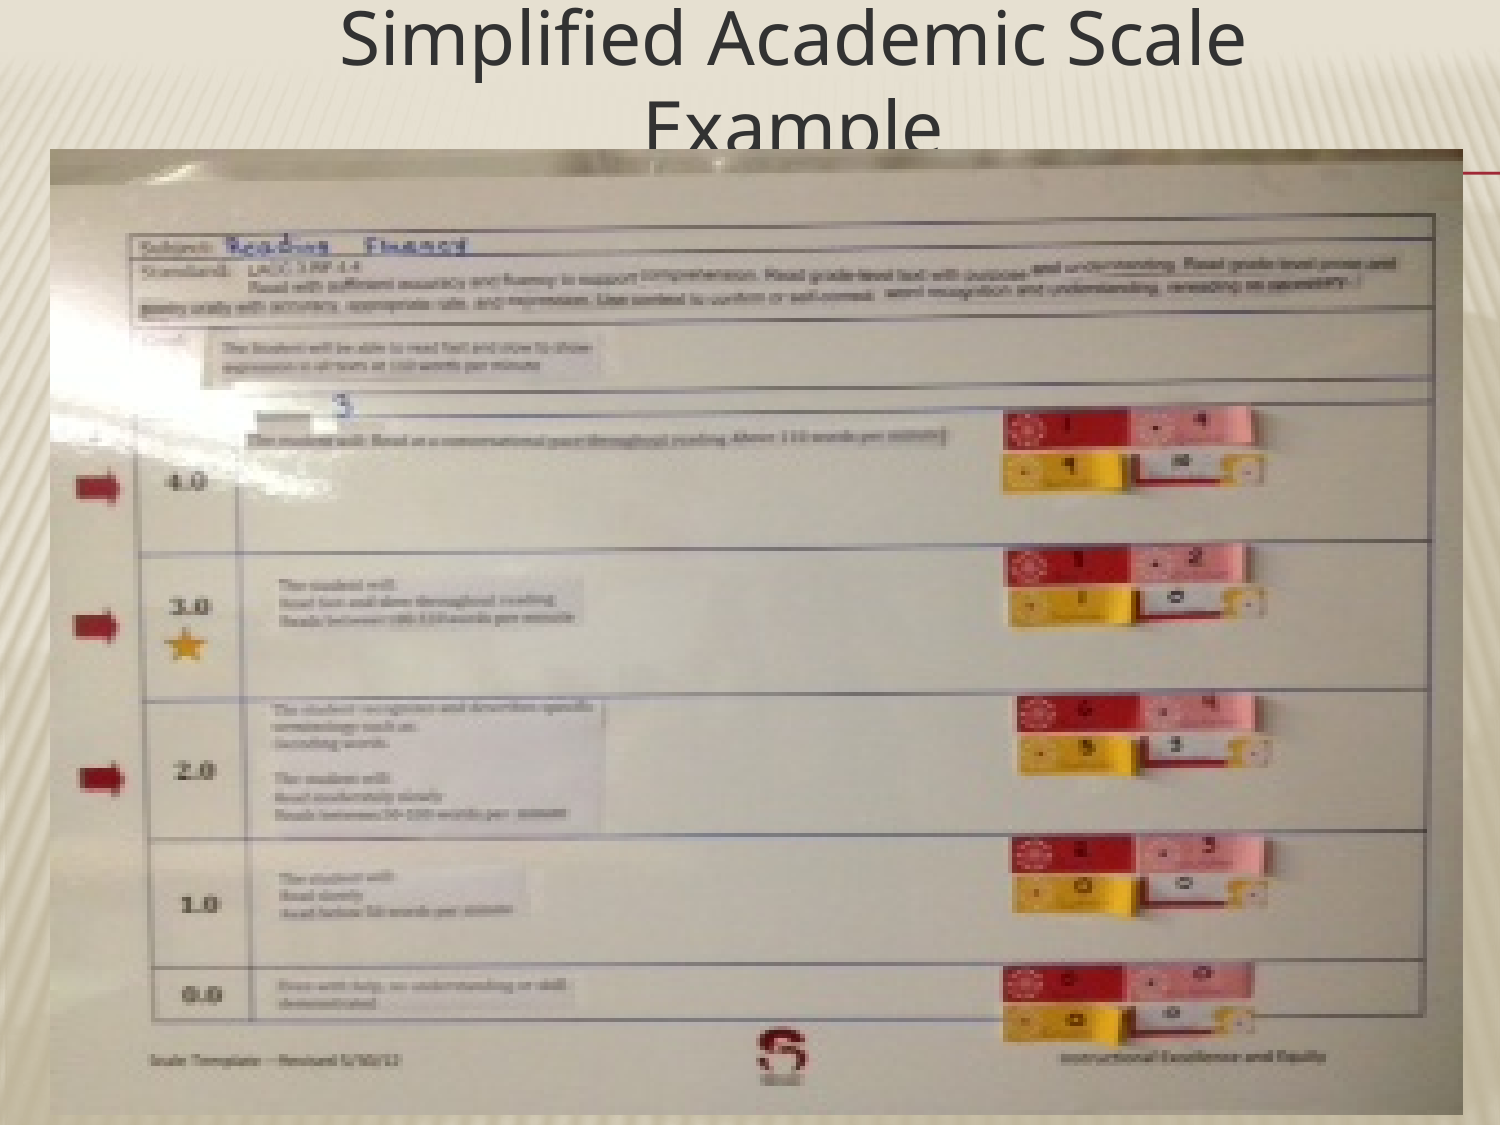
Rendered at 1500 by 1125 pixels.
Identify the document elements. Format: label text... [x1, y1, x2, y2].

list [49, 149, 1463, 1116]
title Simplified Academic Scale Example [174, 0, 1413, 148]
